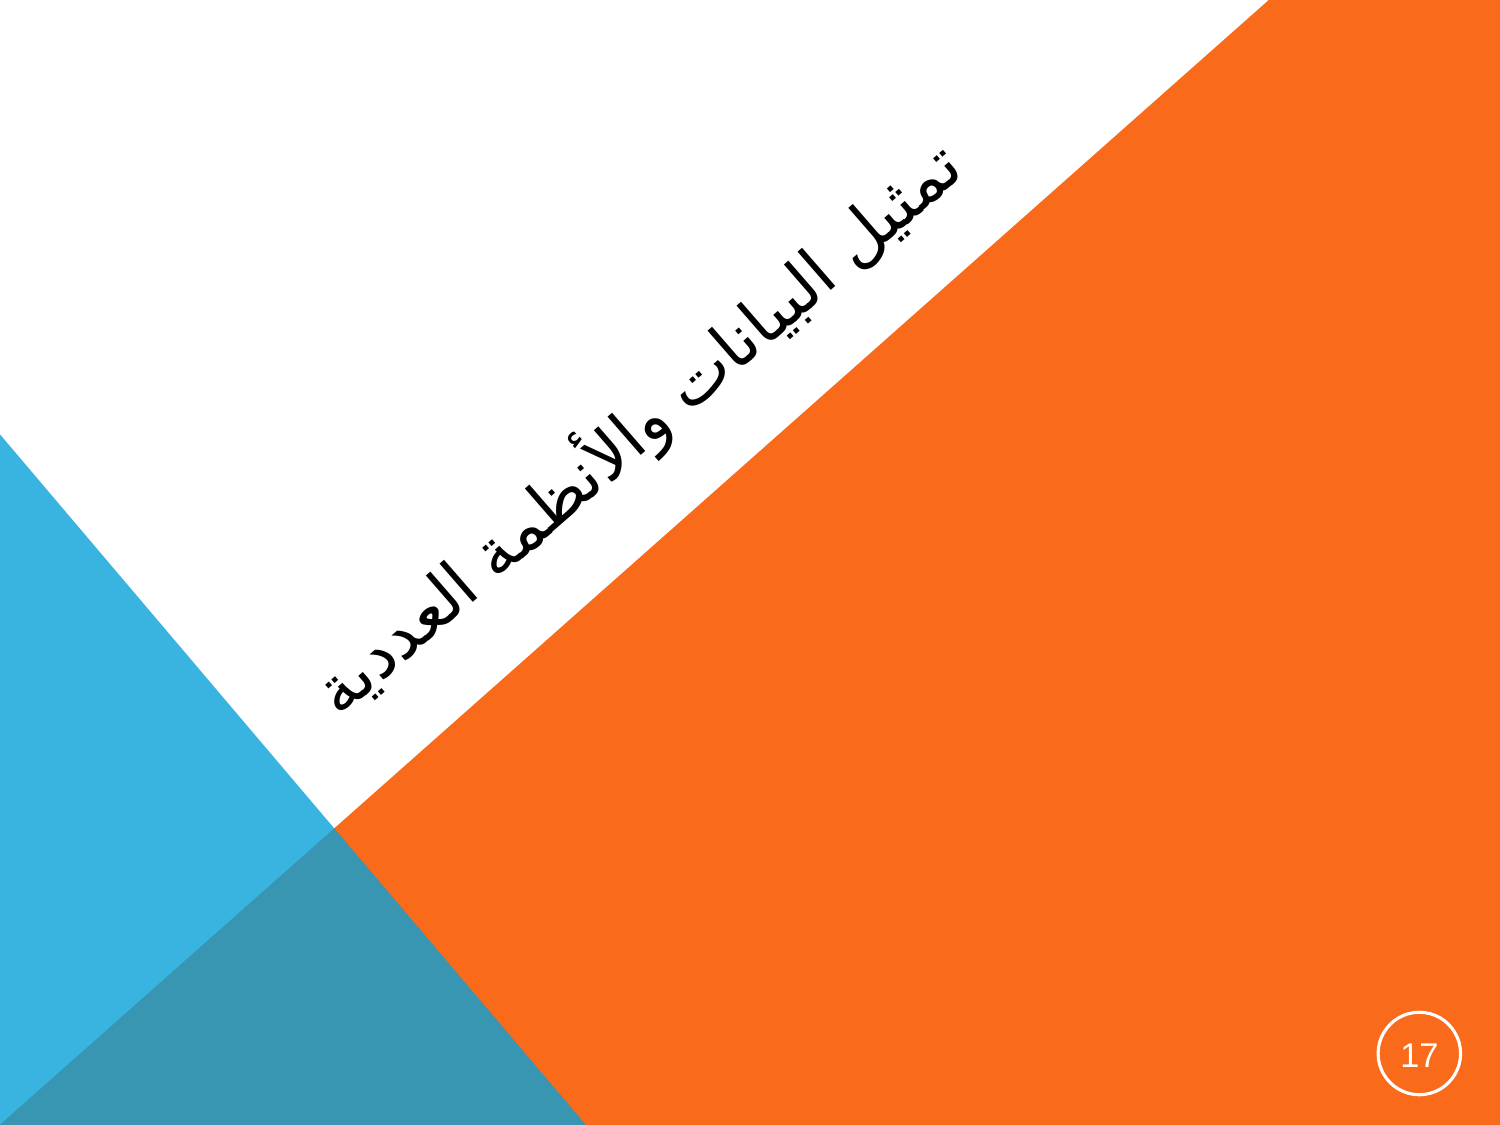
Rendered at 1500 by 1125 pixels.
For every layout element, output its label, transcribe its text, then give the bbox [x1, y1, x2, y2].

title تمثيل البيانات والأنظمة العددية [183, 3, 1013, 762]
slide_number 17 [1376, 1010, 1463, 1097]
